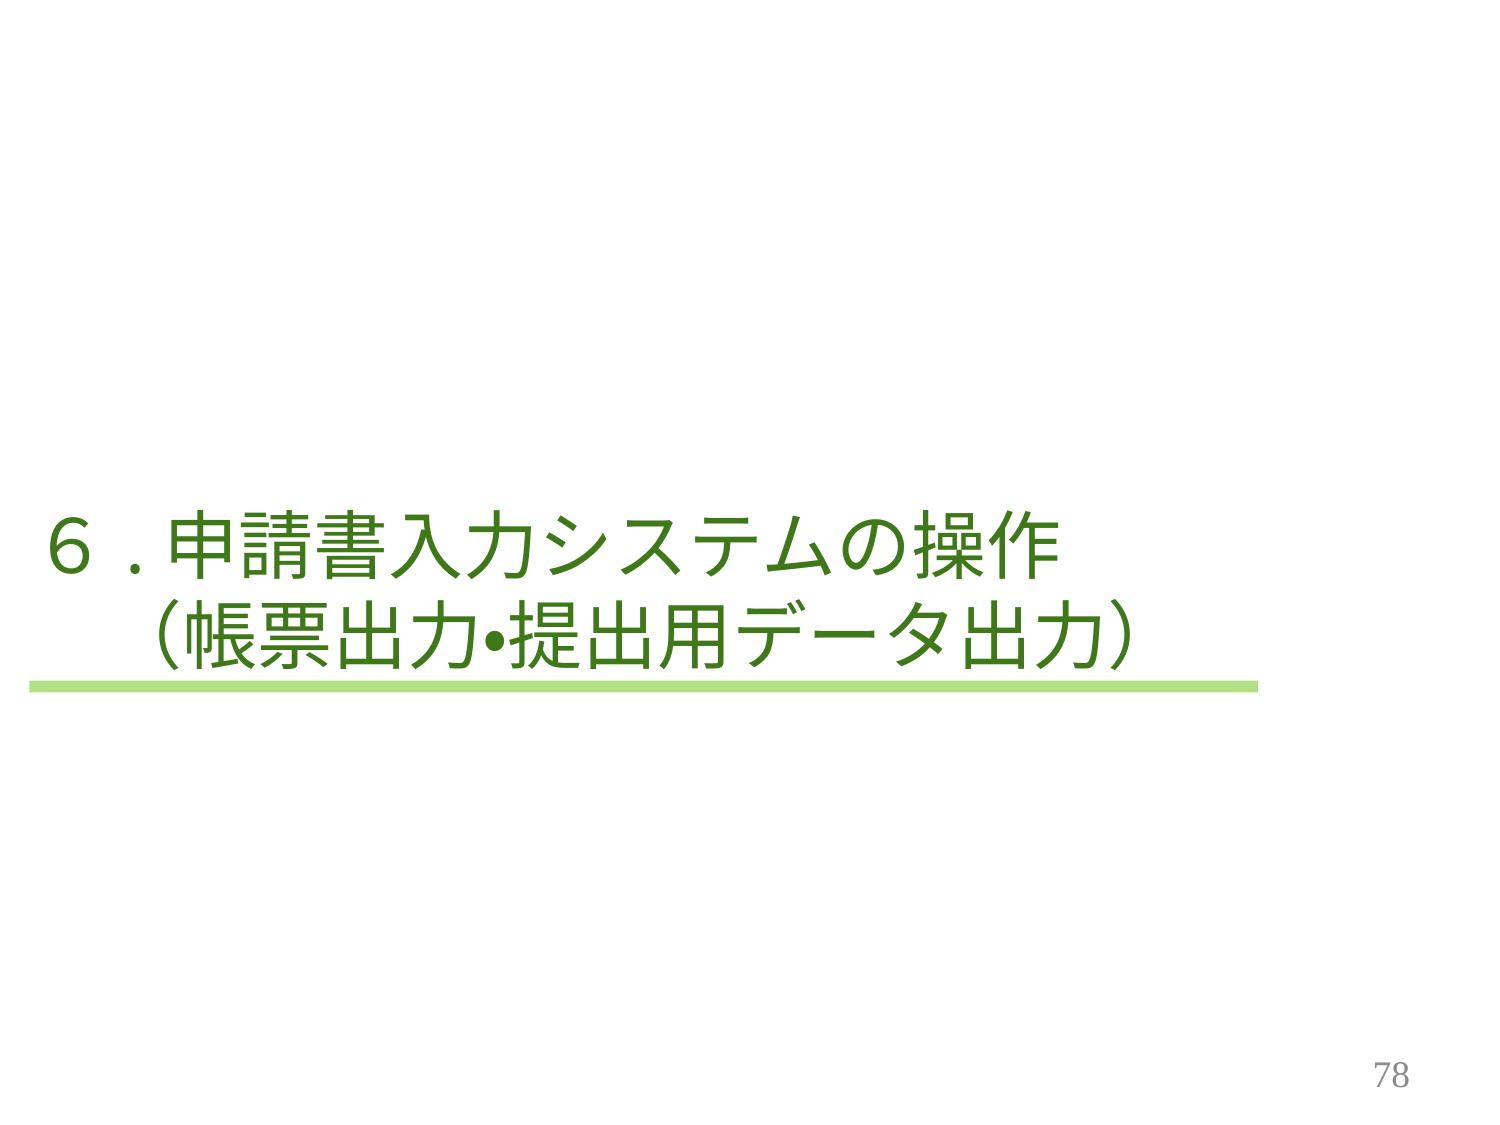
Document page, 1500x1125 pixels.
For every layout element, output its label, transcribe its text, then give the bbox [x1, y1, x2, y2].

slide_number 77 [1074, 1042, 1425, 1103]
text_box ６.申請書入力システムの操作 （帳票出力・提出用データ出力） [17, 491, 1500, 764]
text_box [27, 678, 1260, 694]
